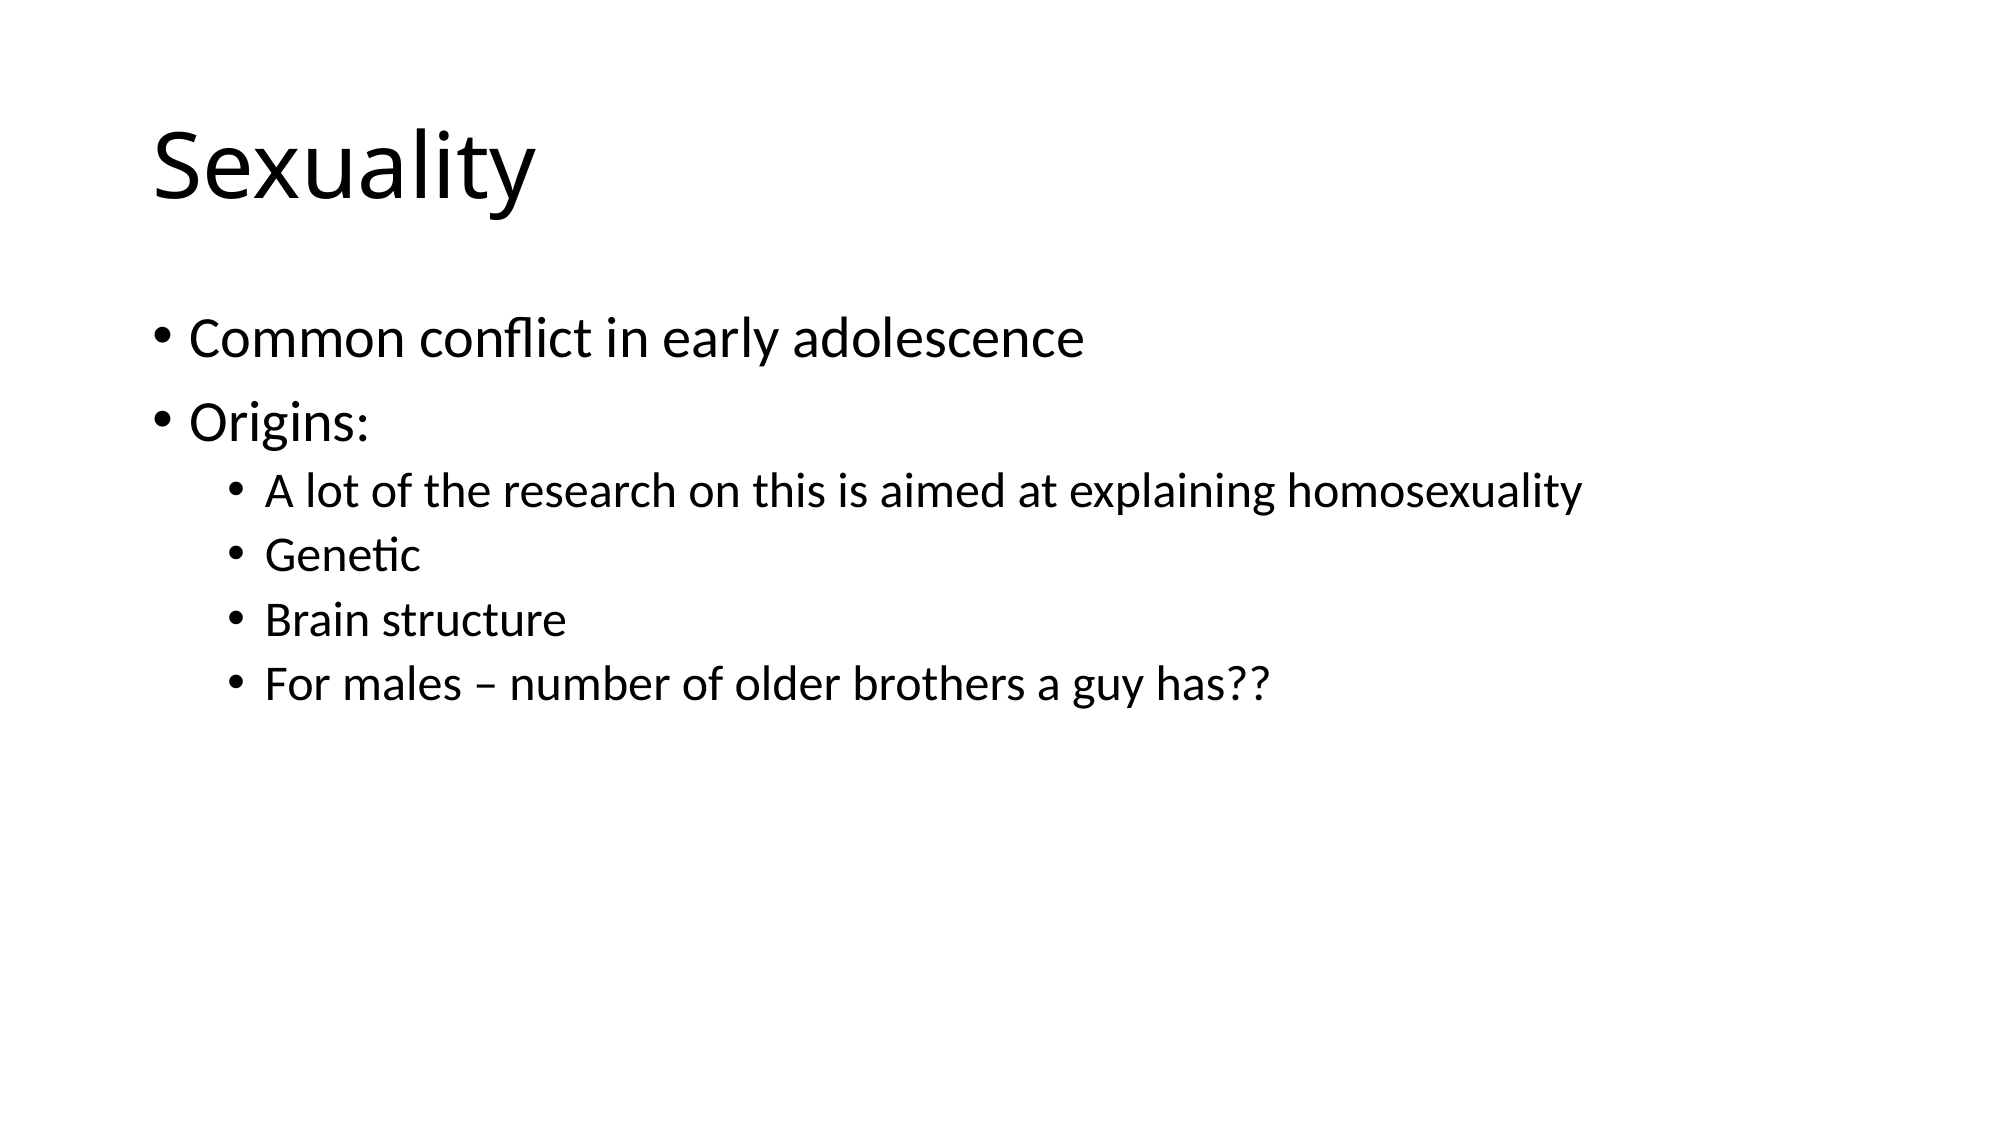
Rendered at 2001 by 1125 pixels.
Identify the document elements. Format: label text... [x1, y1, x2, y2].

list Common conflict in early adolescence Origins: A lot of the research on this is aimed at explaining homosexuality Genetic Brain structure For males – number of older brothers a guy has?? [137, 299, 1863, 1014]
title Sexuality [137, 59, 1863, 278]
